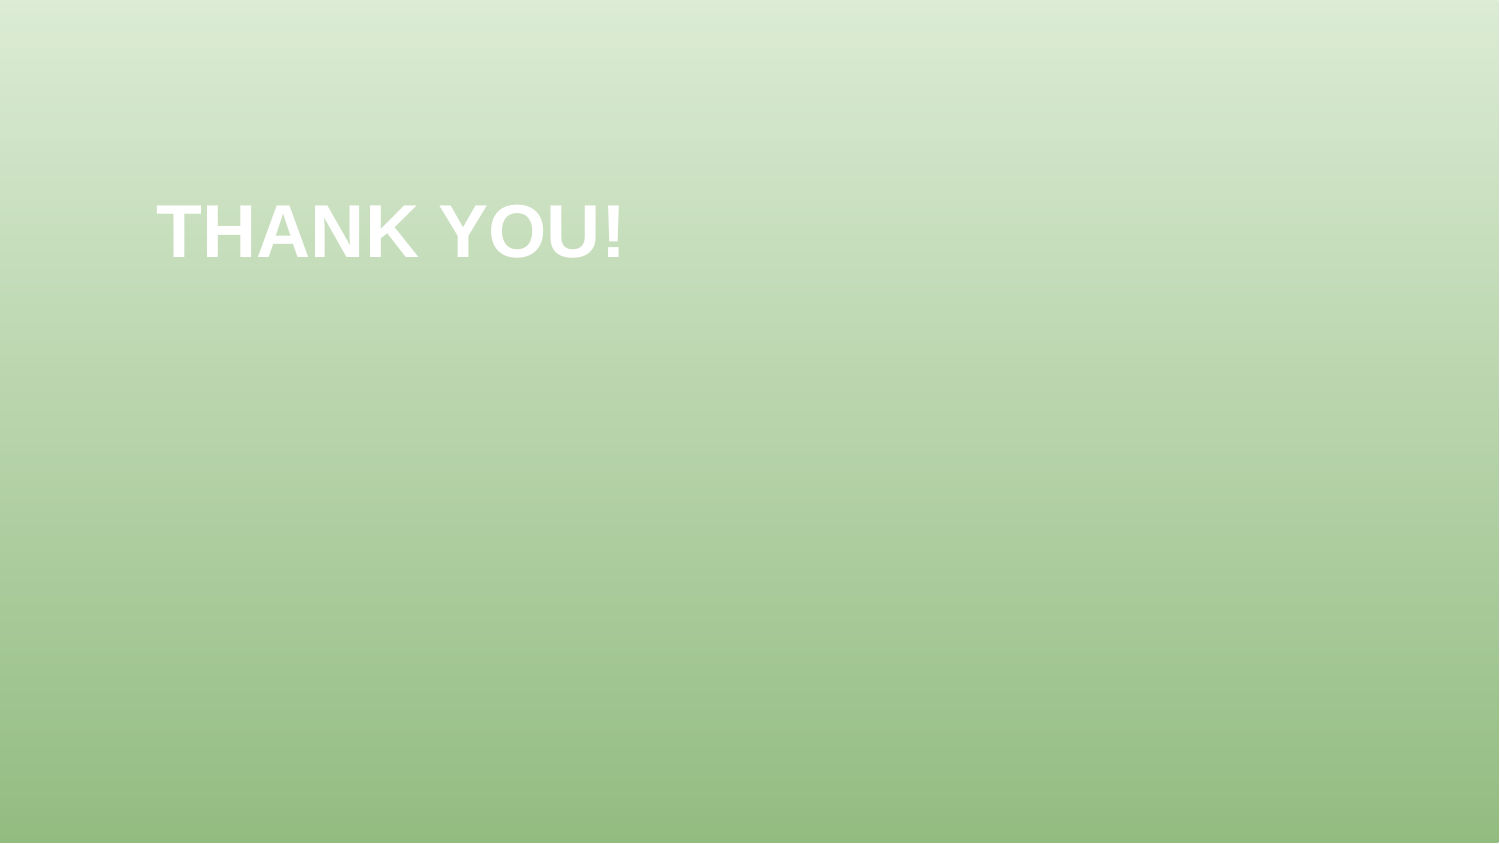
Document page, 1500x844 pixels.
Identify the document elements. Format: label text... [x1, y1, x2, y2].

text_box [0, 0, 1499, 843]
text_box THANK YOU! [141, 167, 975, 703]
